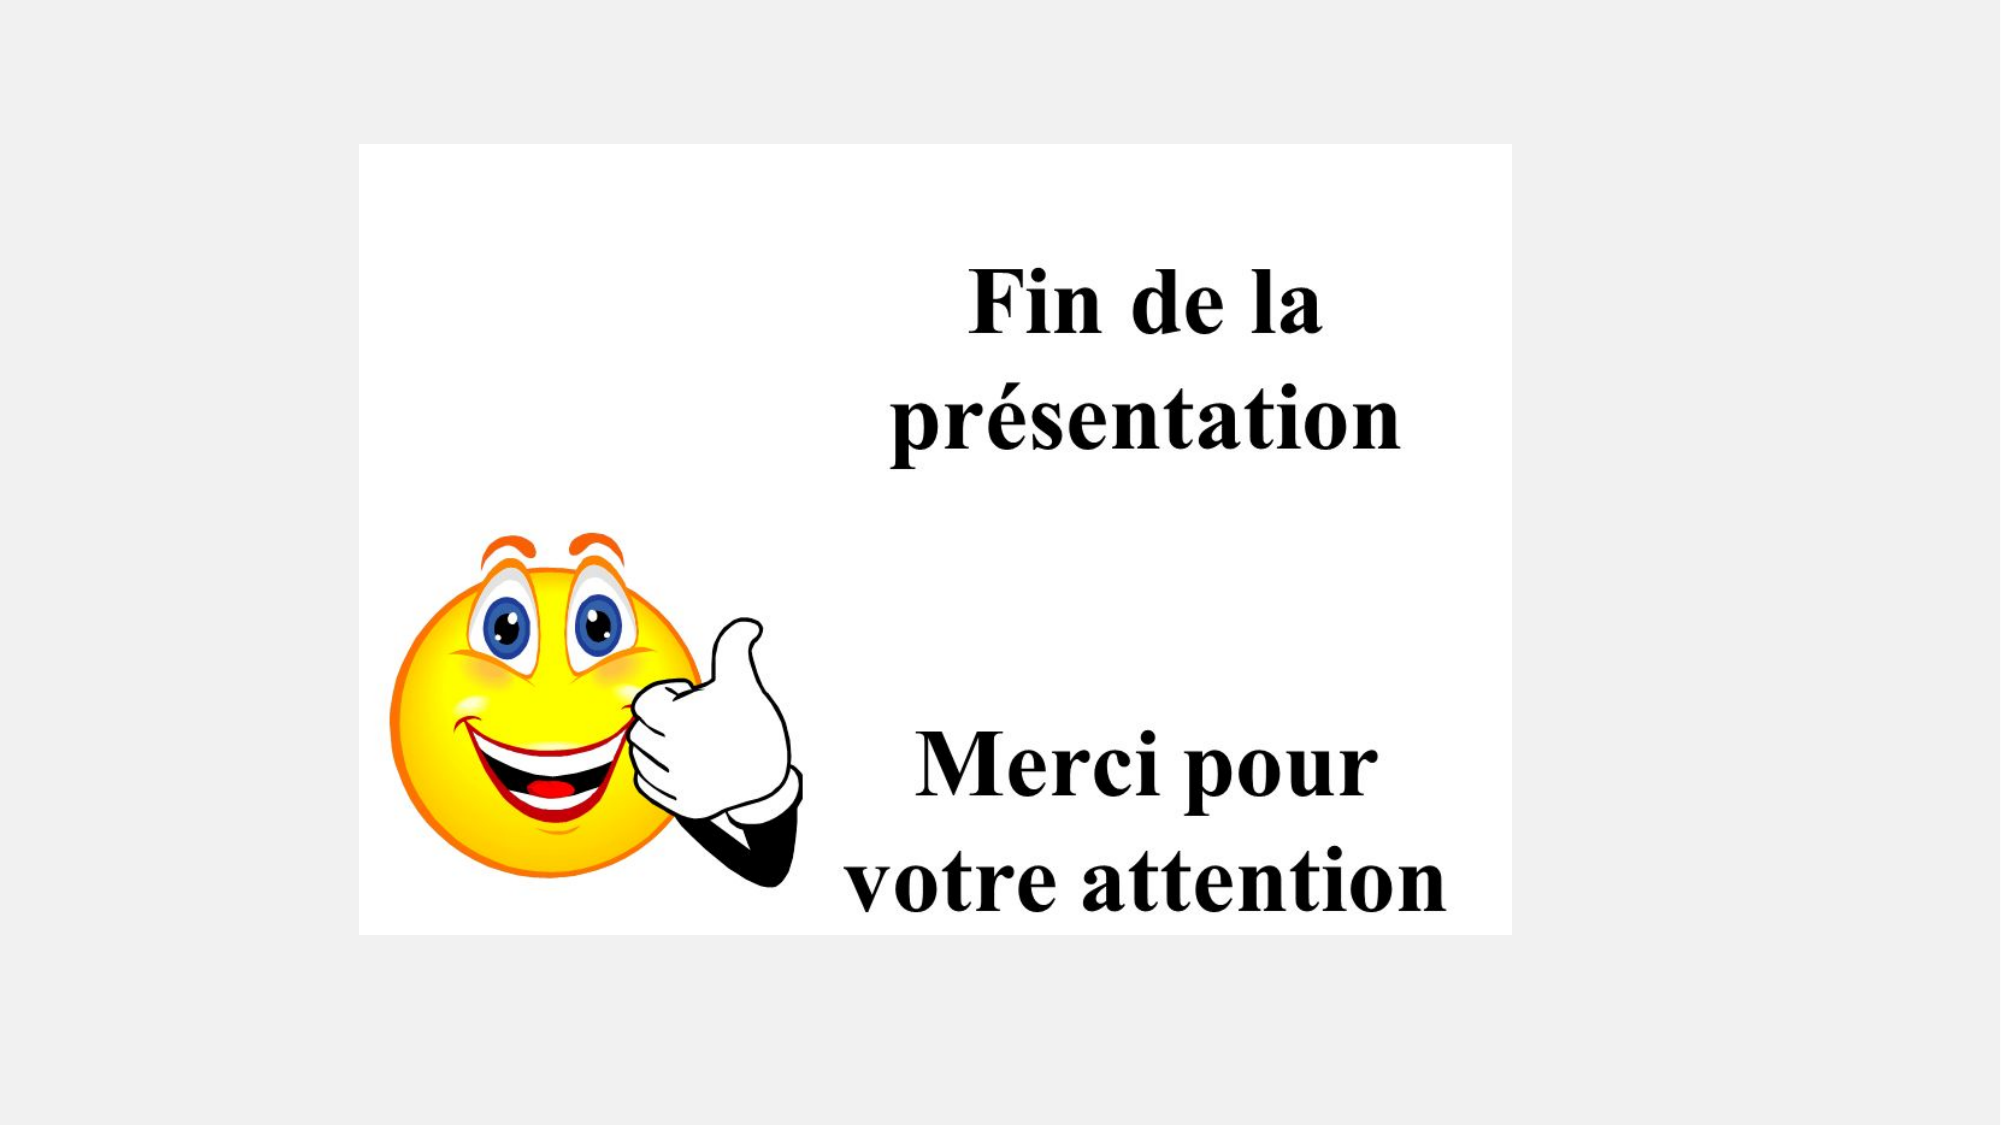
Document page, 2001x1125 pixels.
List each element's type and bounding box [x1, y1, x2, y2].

picture [358, 128, 1514, 935]
